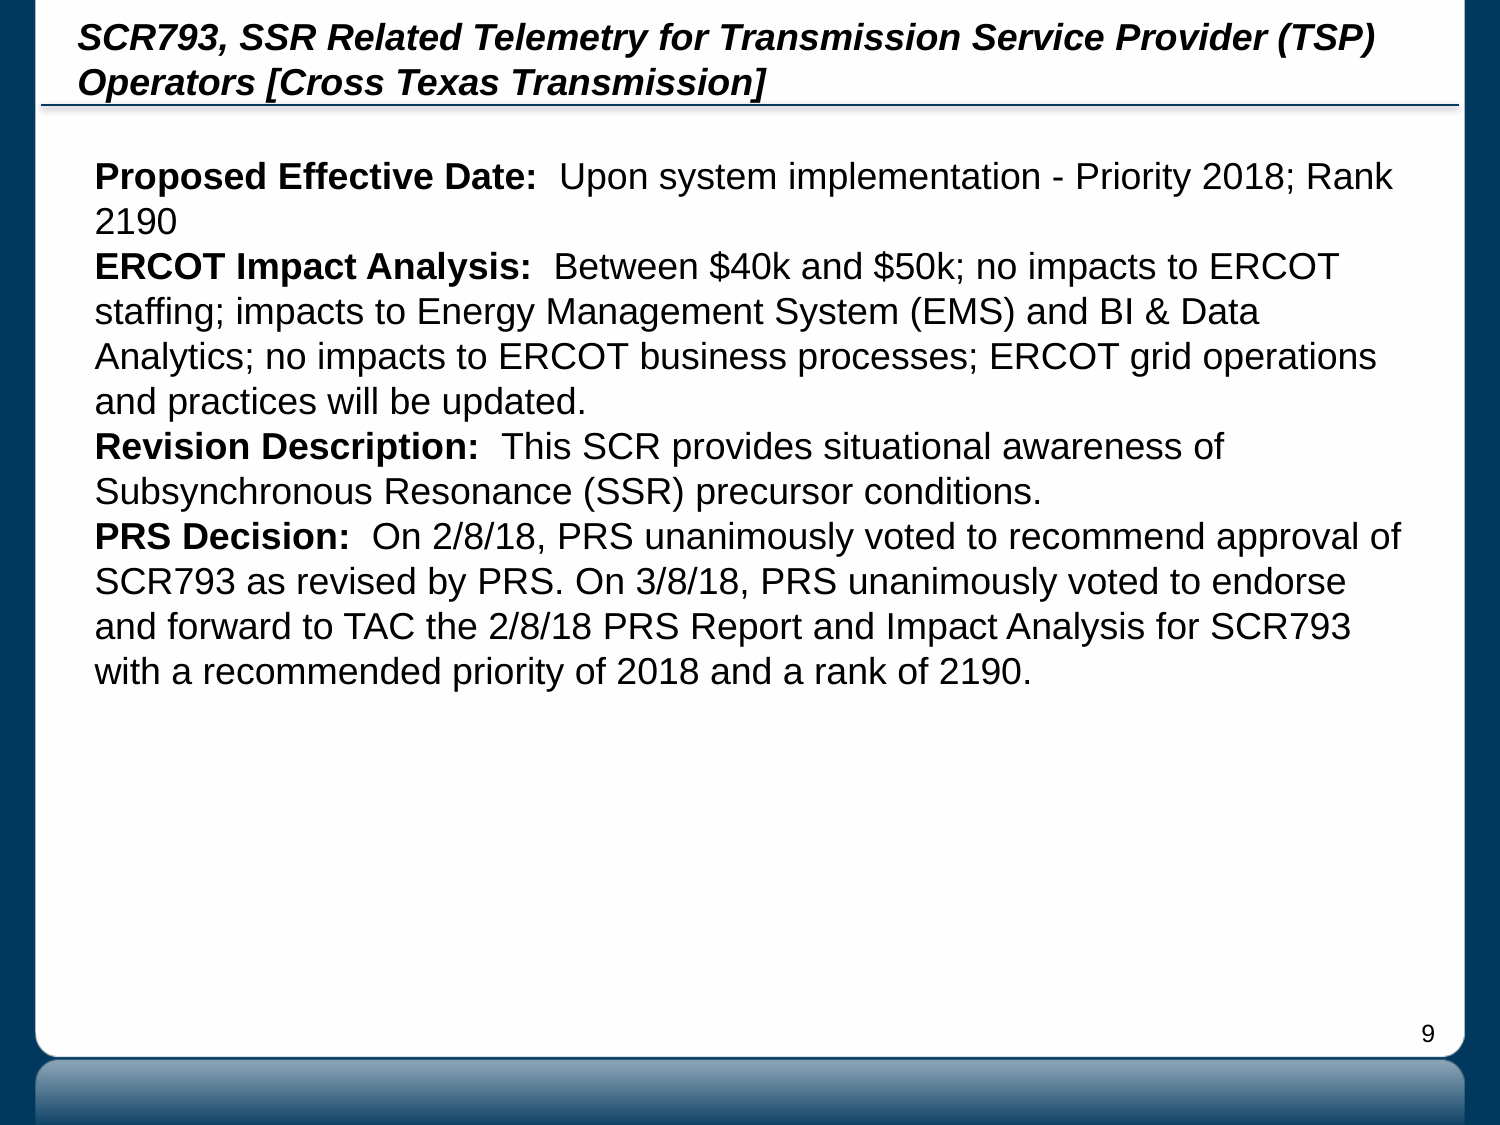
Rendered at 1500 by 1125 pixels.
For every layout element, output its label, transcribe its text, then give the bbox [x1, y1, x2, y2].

text_box Proposed Effective Date: Upon system implementation - Priority 2018; Rank 2190 ERCOT Impact Analysis: Between $40k and $50k; no impacts to ERCOT staffing; impacts to Energy Management System (EMS) and BI & Data Analytics; no impacts to ERCOT business processes; ERCOT grid operations and practices will be updated. Revision Description: This SCR provides situational awareness of Subsynchronous Resonance (SSR) precursor conditions. PRS Decision: On 2/8/18, PRS unanimously voted to recommend approval of SCR793 as revised by PRS. On 3/8/18, PRS unanimously voted to endorse and forward to TAC the 2/8/18 PRS Report and Impact Analysis for SCR793 with a recommended priority of 2018 and a rank of 2190. [79, 144, 1419, 699]
picture [35, 0, 1465, 1125]
title SCR793, SSR Related Telemetry for Transmission Service Provider (TSP) Operators [Cross Texas Transmission] [62, 20, 1450, 97]
